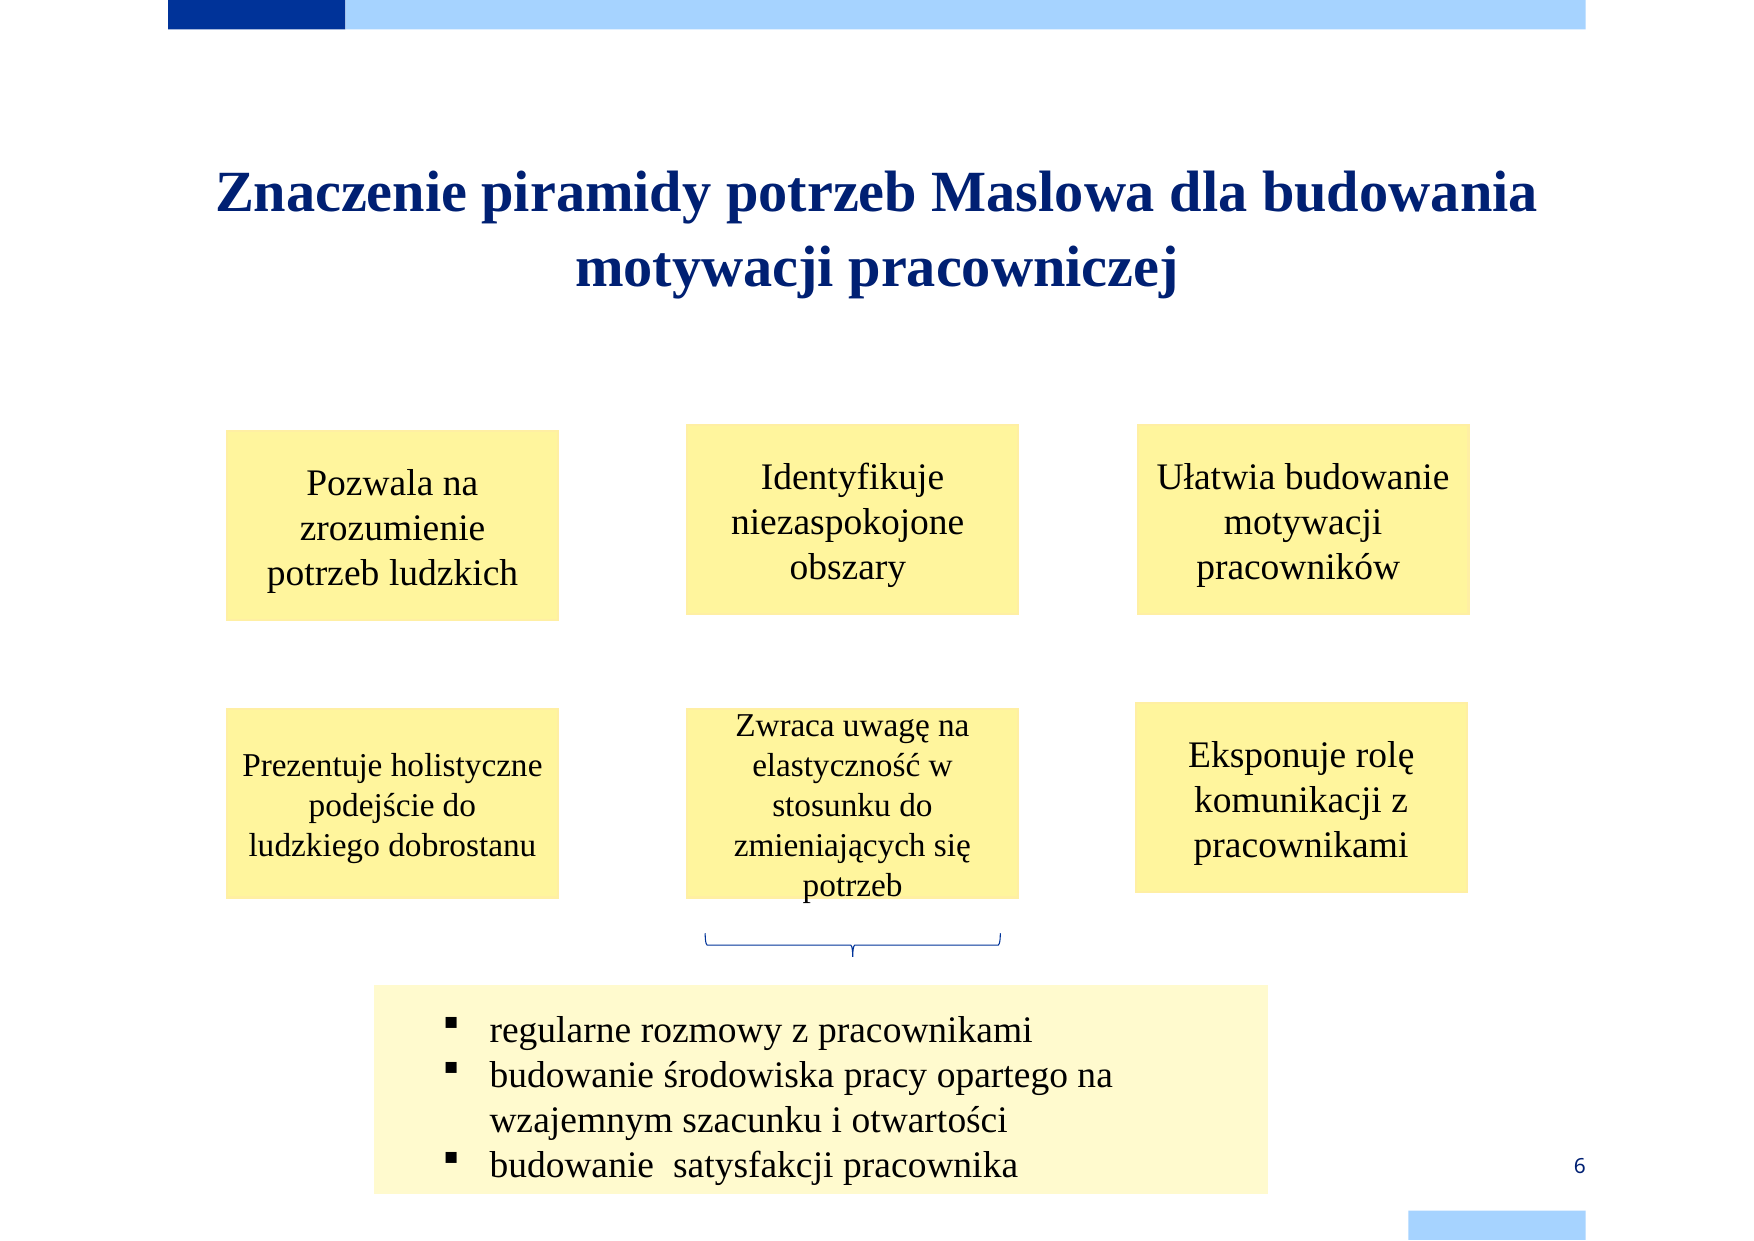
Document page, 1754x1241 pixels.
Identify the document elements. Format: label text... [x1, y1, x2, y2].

text_box [704, 933, 1001, 957]
slide_number 6 [1408, 1151, 1586, 1182]
title Znaczenie piramidy potrzeb Maslowa dla budowania motywacji pracowniczej [168, 147, 1586, 325]
text_box regularne rozmowy z pracownikami budowanie środowiska pracy opartego na wzajemnym szacunku i otwartości budowanie satysfakcji pracownika [428, 998, 1279, 1238]
text_box Eksponuje rolę komunikacji z pracownikami [1135, 702, 1468, 893]
text_box Pozwala na zrozumienie potrzeb ludzkich [226, 430, 559, 621]
text_box Zwraca uwagę na elastyczność w stosunku do zmieniających się potrzeb [686, 708, 1019, 899]
text_box Ułatwia budowanie motywacji pracowników [1137, 424, 1470, 615]
text_box Prezentuje holistyczne podejście do ludzkiego dobrostanu [226, 708, 559, 899]
text_box Identyfikuje niezaspokojone obszary [686, 424, 1019, 615]
text_box [374, 985, 1268, 1194]
